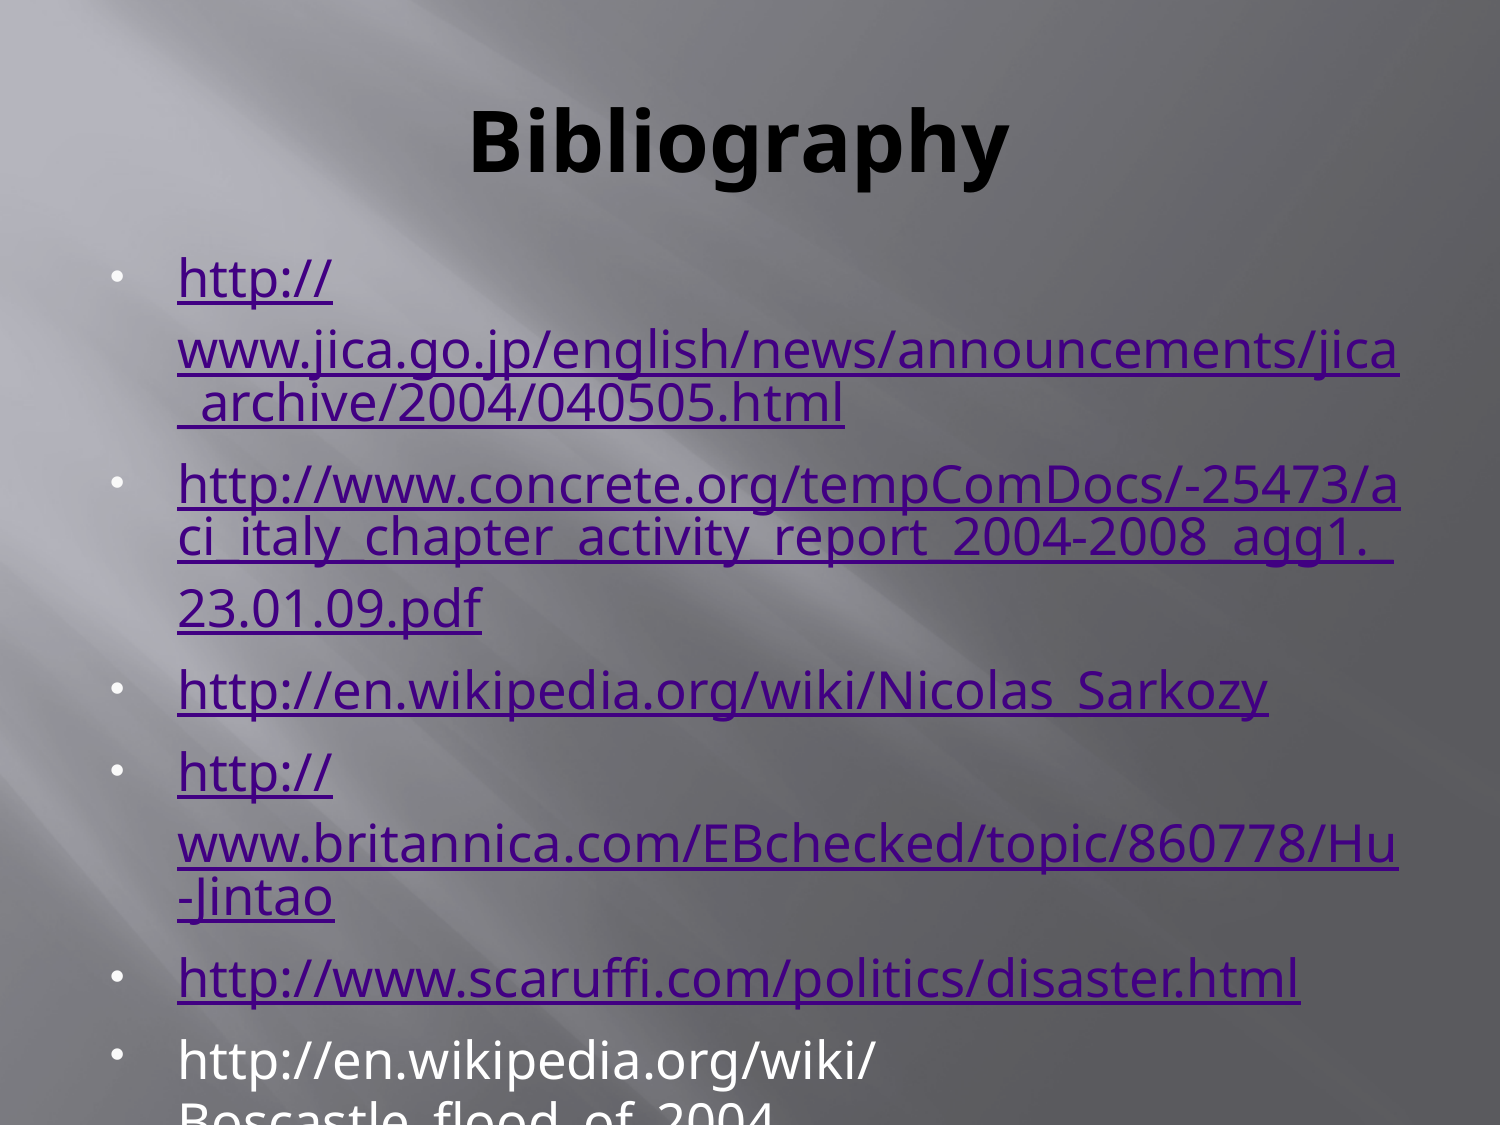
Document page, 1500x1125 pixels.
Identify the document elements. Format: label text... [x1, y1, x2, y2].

list http://www.jica.go.jp/english/news/announcements/jica_archive/2004/040505.html http://www.concrete.org/tempComDocs/-25473/aci_italy_chapter_activity_report_2004-2008_agg1._23.01.09.pdf http://en.wikipedia.org/wiki/Nicolas_Sarkozy http://www.britannica.com/EBchecked/topic/860778/Hu-Jintao http://www.scaruffi.com/politics/disaster.html http://en.wikipedia.org/wiki/Boscastle_flood_of_2004 [75, 237, 1425, 1010]
title Bibliography [75, 45, 1425, 233]
